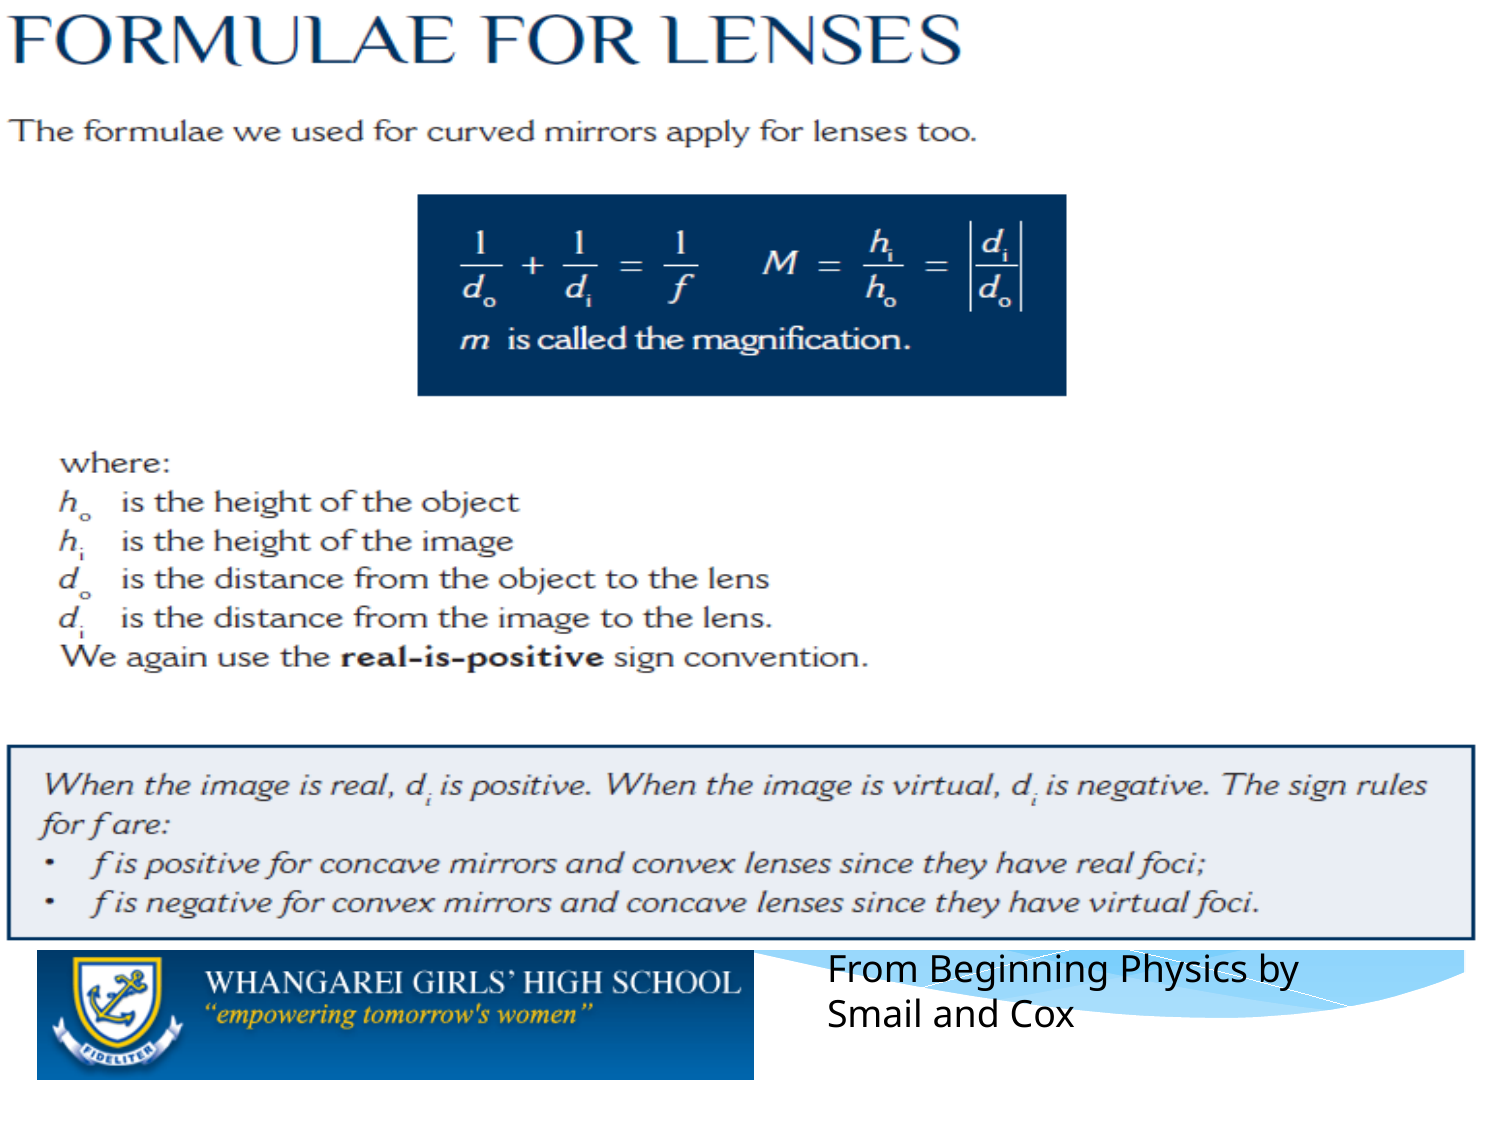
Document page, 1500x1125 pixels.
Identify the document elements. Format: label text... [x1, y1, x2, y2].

picture [0, 0, 1488, 1080]
text_box From Beginning Physics by Smail and Cox [812, 961, 1350, 1043]
